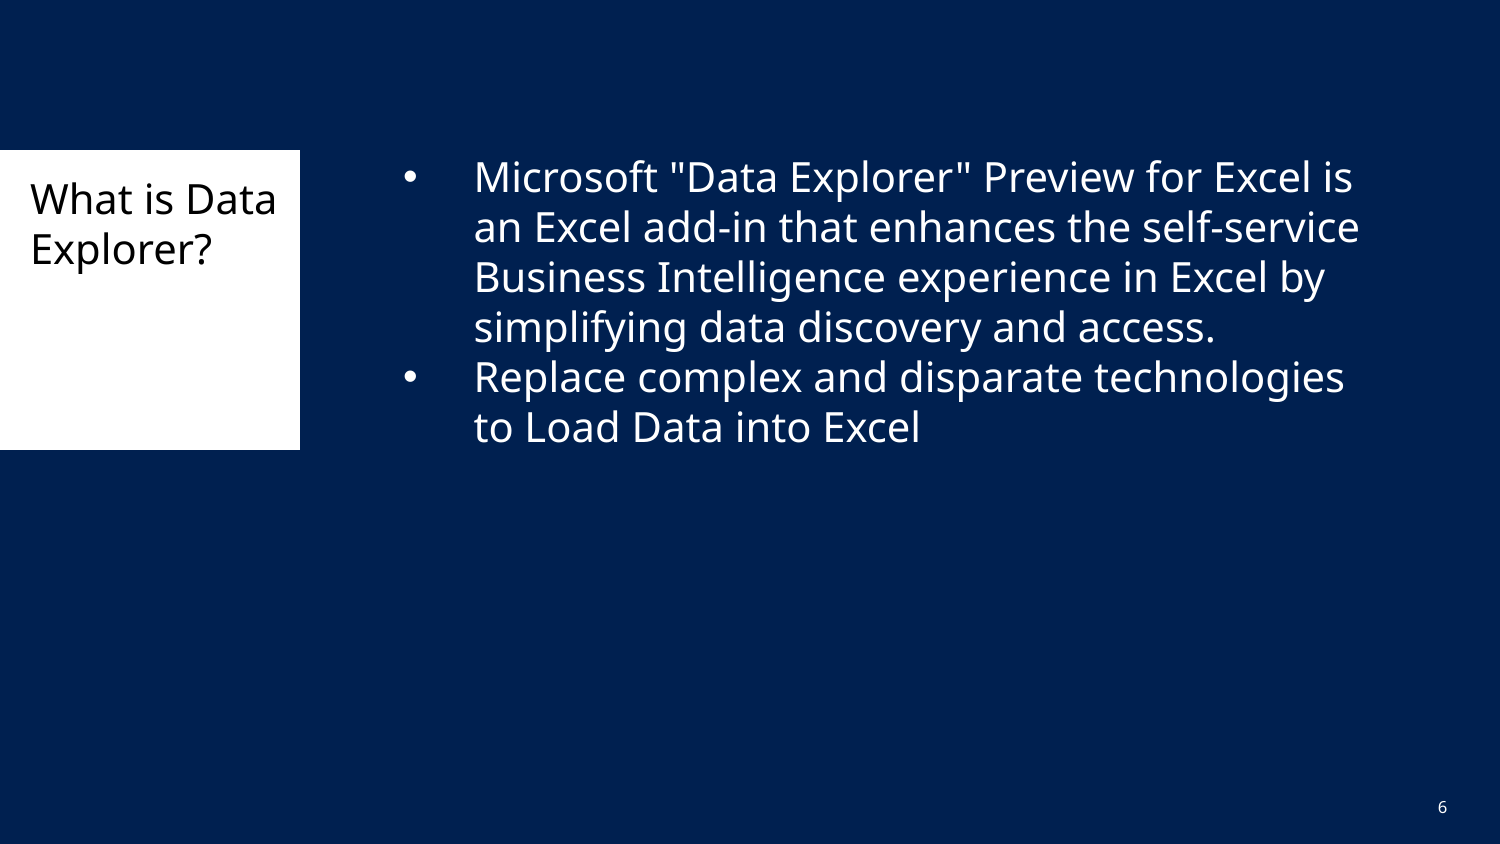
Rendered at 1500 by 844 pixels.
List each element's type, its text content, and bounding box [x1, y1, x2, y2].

title What is Data Explorer? [0, 150, 300, 450]
text_box Microsoft "Data Explorer" Preview for Excel is an Excel add-in that enhances the self-service Business Intelligence experience in Excel by simplifying data discovery and access. Replace complex and disparate technologies to Load Data into Excel [403, 151, 1395, 452]
slide_number 6 [1112, 782, 1463, 827]
